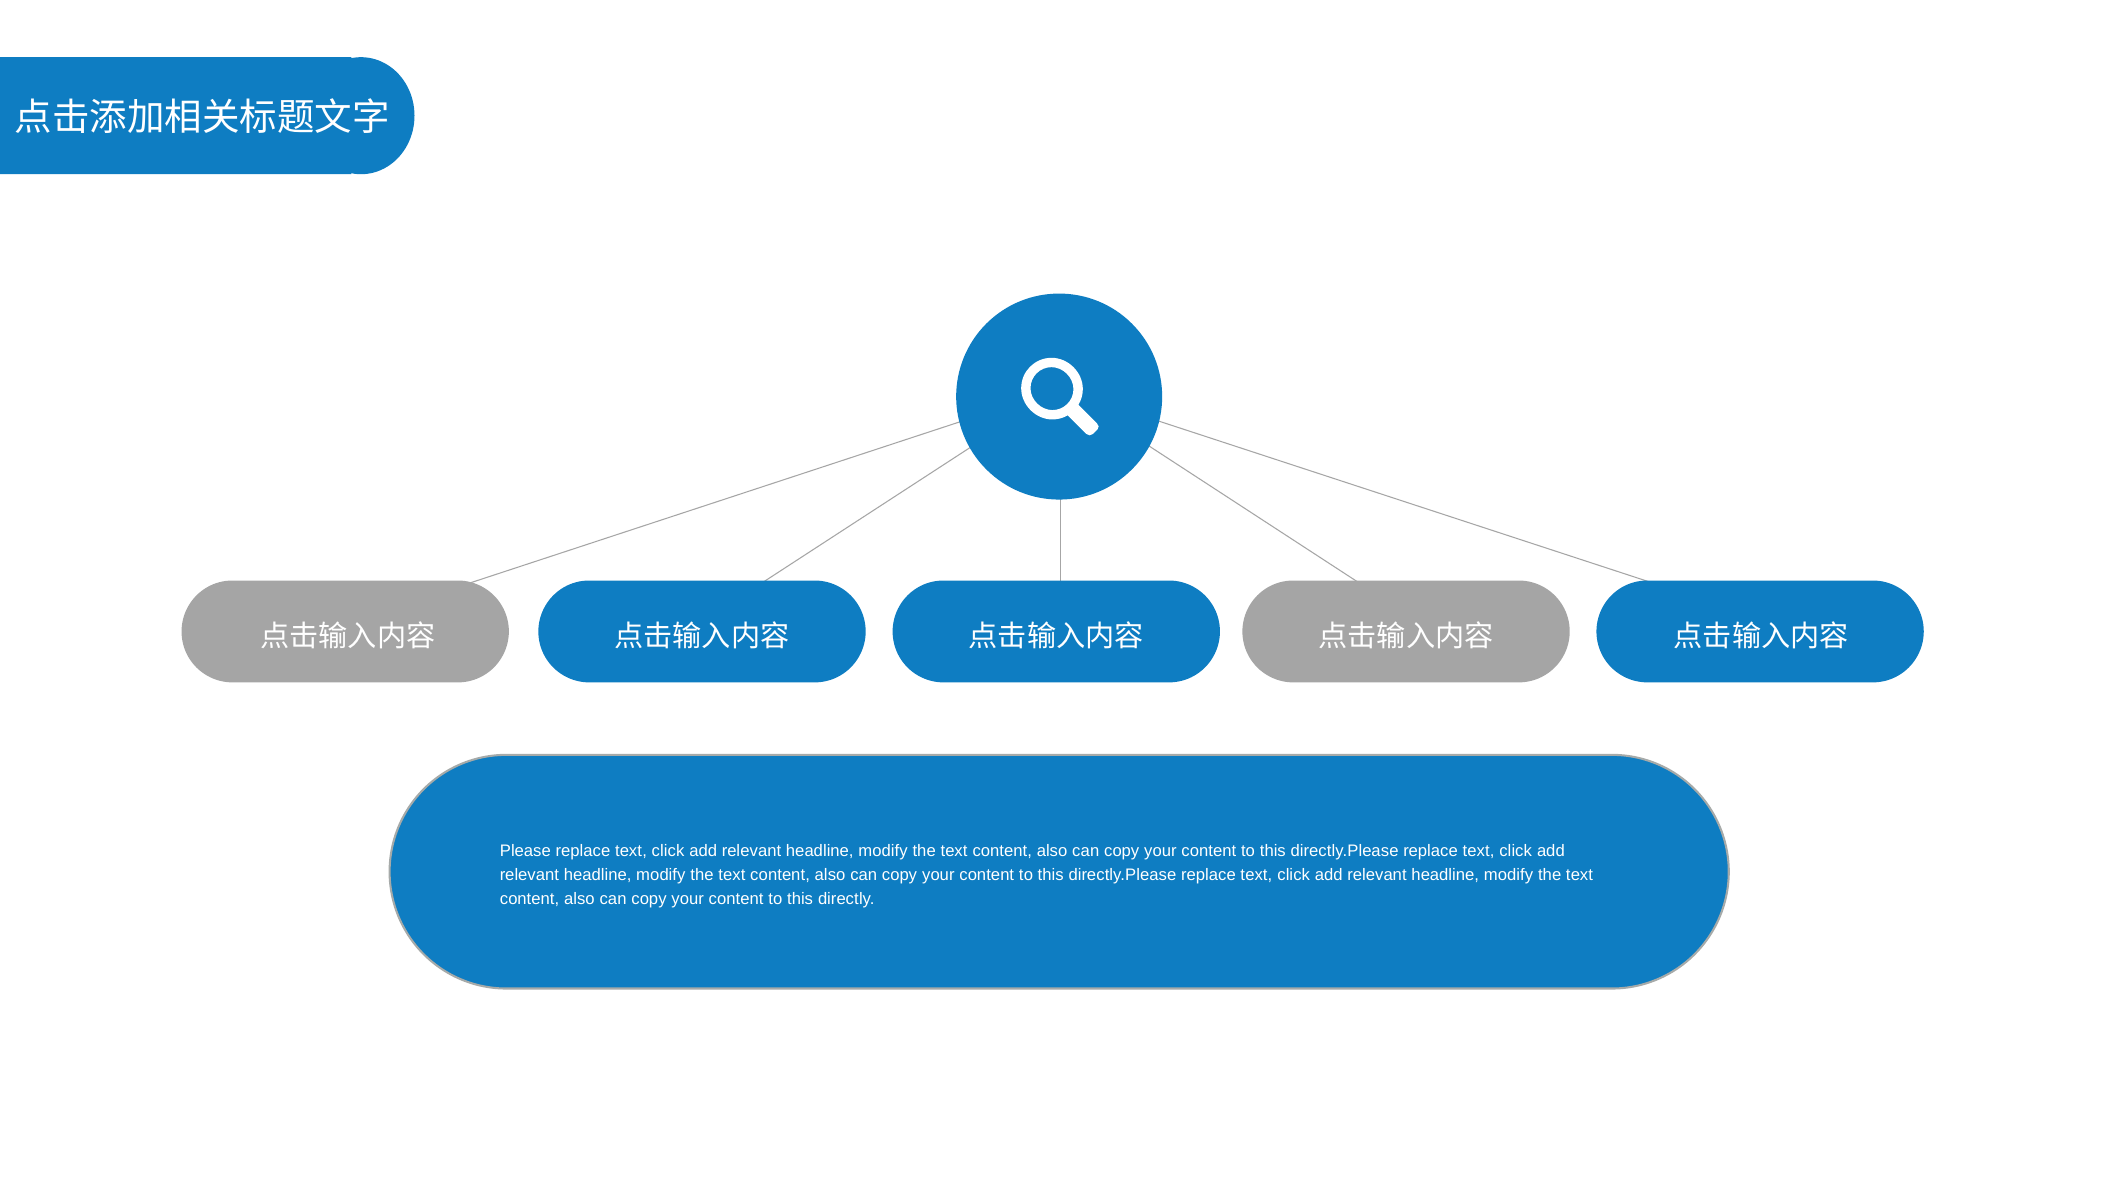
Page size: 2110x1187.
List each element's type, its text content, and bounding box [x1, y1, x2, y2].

text_box [907, 667, 1206, 683]
text_box [195, 580, 495, 596]
text_box [195, 667, 495, 683]
text_box 点击输入内容 [1243, 596, 1569, 667]
text_box [1256, 580, 1556, 596]
text_box 点击输入内容 [893, 596, 1219, 667]
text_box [956, 293, 1163, 500]
text_box [1610, 667, 1910, 683]
text_box 点击输入内容 [185, 596, 511, 667]
text_box [552, 580, 852, 596]
text_box [1611, 580, 1909, 595]
text_box [906, 580, 1206, 596]
text_box 点击输入内容 [539, 596, 865, 667]
text_box [181, 613, 185, 650]
text_box [552, 667, 852, 683]
text_box 点击添加相关标题文字 [0, 85, 415, 146]
text_box 点击输入内容 [1598, 595, 1924, 667]
text_box [1256, 667, 1556, 683]
text_box Please replace text, click add relevant headline, modify the text content, also can copy your content to this directly.Please replace text, click add relevant headline, modify the text content, also can copy your content to this directly.Please replace text, click add relevant headline, modify the text content, also can copy your content to this directly. [499, 806, 1607, 938]
text_box [389, 754, 1729, 989]
